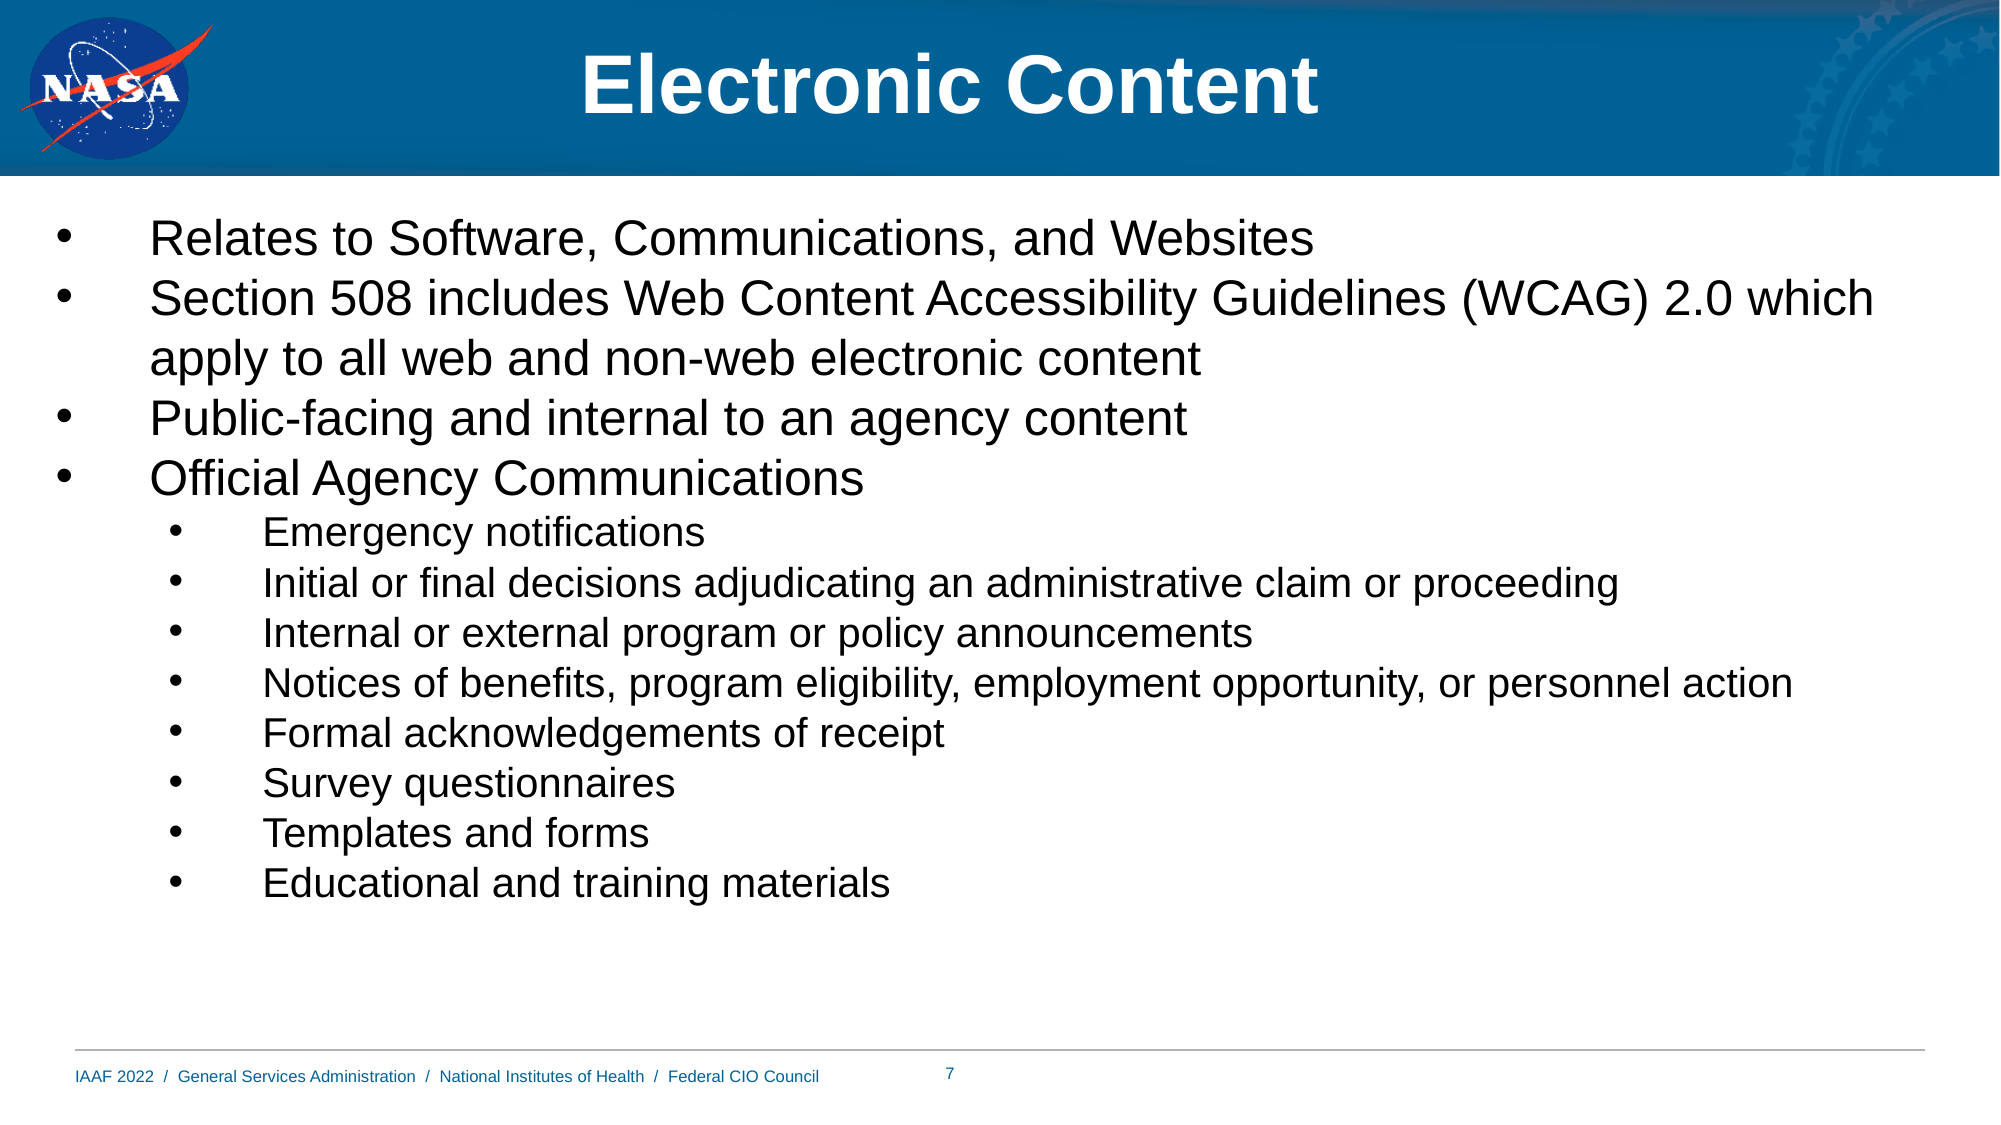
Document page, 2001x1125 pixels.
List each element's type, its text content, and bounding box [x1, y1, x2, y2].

slide_number 7 [725, 1042, 1176, 1103]
list Relates to Software, Communications, and Websites Section 508 includes Web Content Accessibility Guidelines (WCAG) 2.0 which apply to all web and non-web electronic content Public-facing and internal to an agency content Official Agency Communications Emergency notifications Initial or final decisions adjudicating an administrative claim or proceeding Internal or external program or policy announcements Notices of benefits, program eligibility, employment opportunity, or personnel action Formal acknowledgements of receipt Survey questionnaires Templates and forms Educational and training materials [40, 197, 1965, 1103]
title Electronic Content [325, 34, 1575, 176]
picture [0, 168, 325, 178]
picture [0, 0, 2000, 176]
